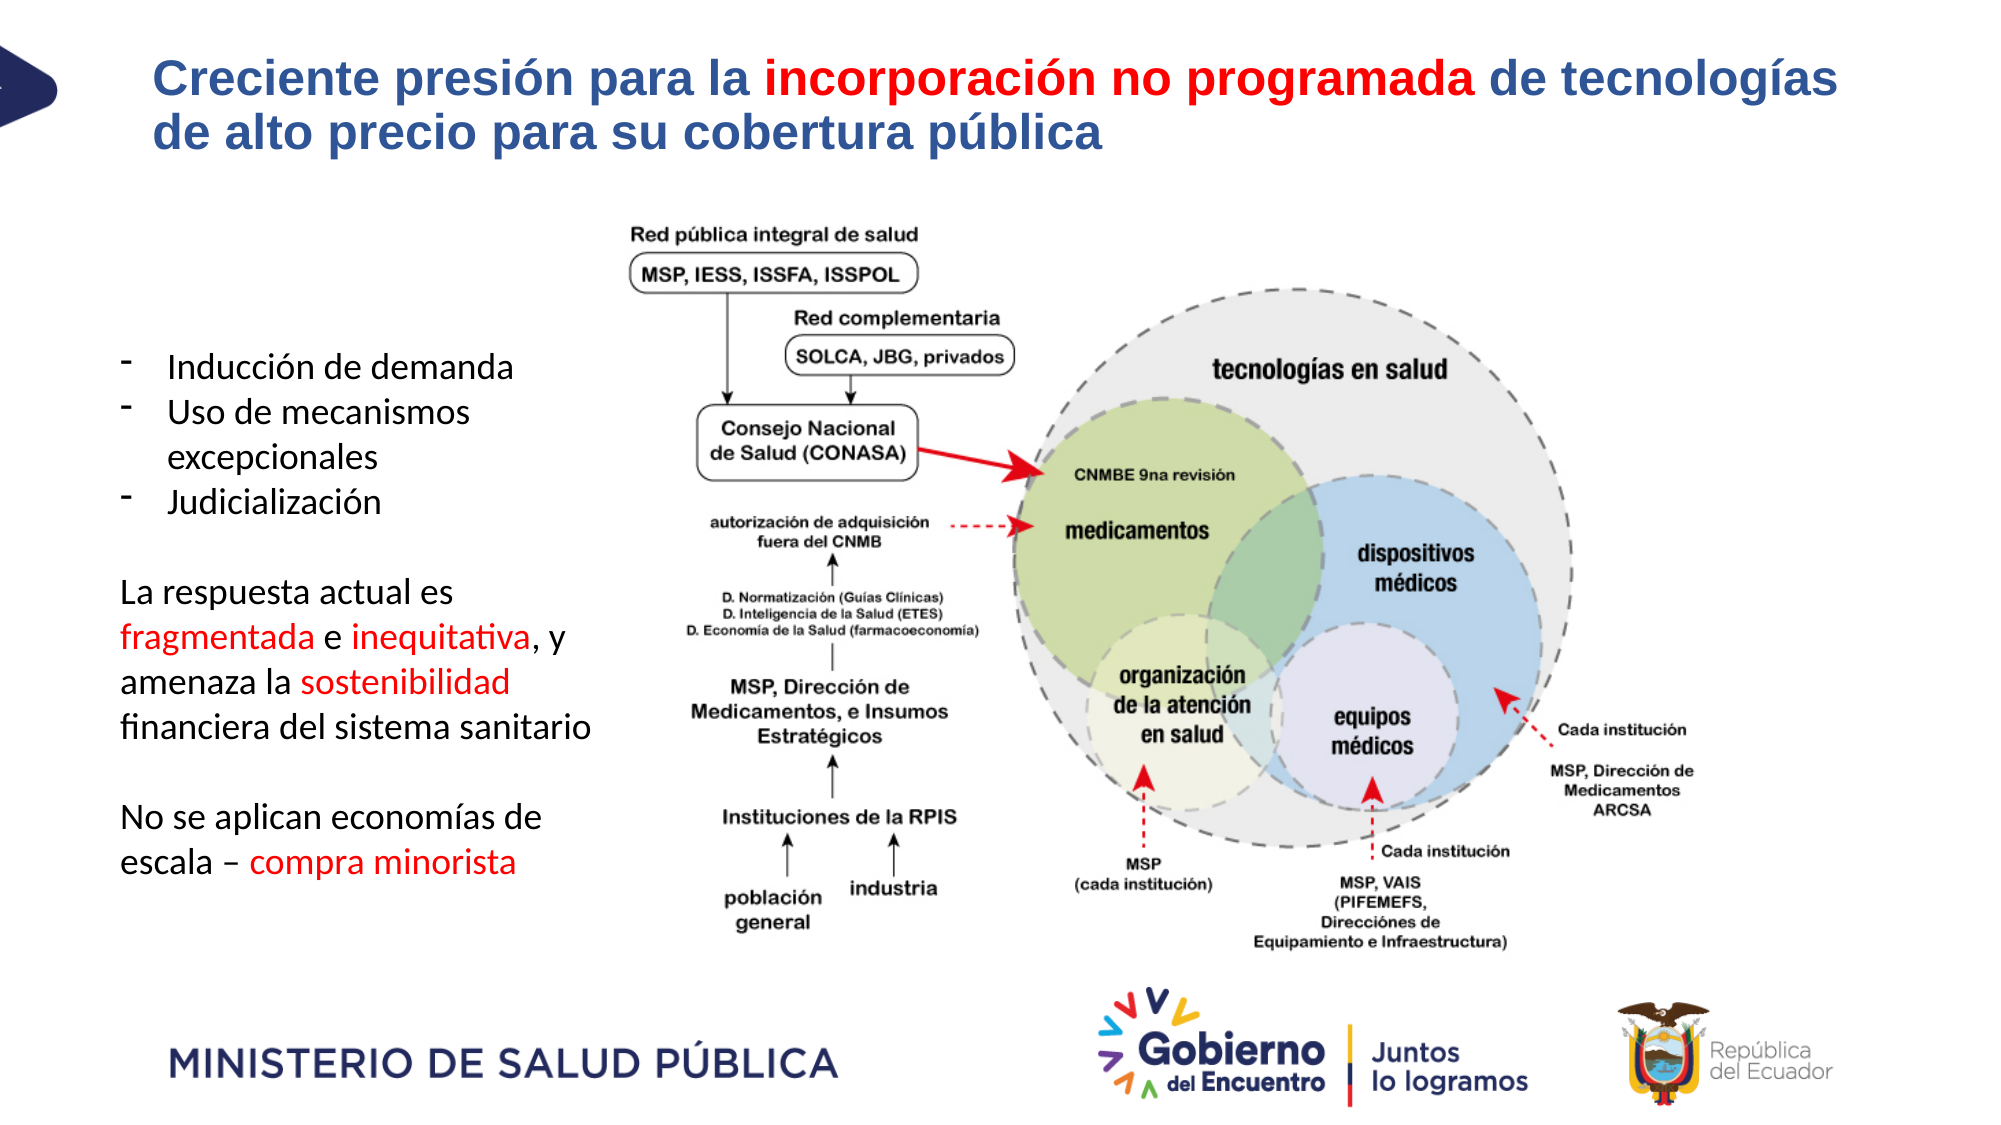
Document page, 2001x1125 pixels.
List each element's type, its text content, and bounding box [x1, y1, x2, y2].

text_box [603, 204, 1756, 974]
title Creciente presión para la incorporación no programada de tecnologías de alto precio para su cobertura pública [137, 59, 1863, 153]
text_box Inducción de demanda Uso de mecanismos excepcionales Judicialización La respuesta actual es fragmentada e inequitativa, y amenaza la sostenibilidad financiera del sistema sanitario No se aplican economías de escala – compra minorista [105, 334, 603, 890]
picture [0, 0, 1958, 1125]
